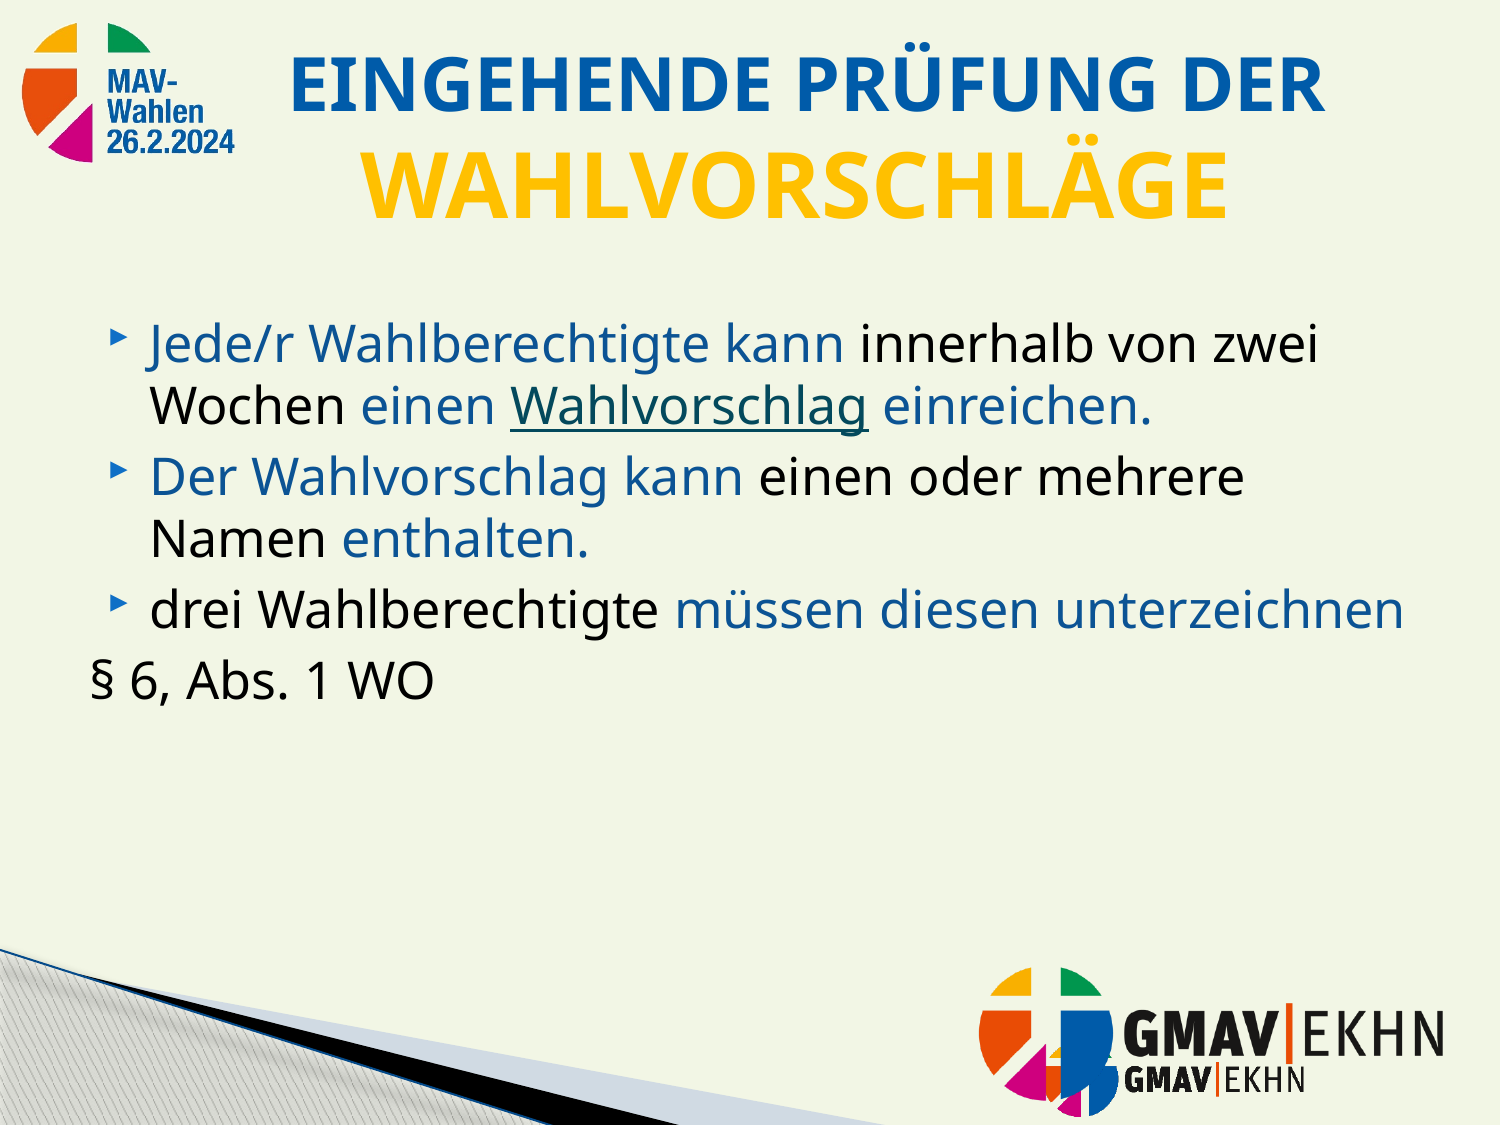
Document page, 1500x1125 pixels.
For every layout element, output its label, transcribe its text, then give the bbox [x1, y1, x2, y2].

picture [973, 962, 1448, 1120]
title EINGEHENDE PRÜFUNG DER WAHLVORSCHLÄGE [132, 42, 1483, 231]
picture [5, 6, 255, 174]
list Jede/r Wahlberechtigte kann innerhalb von zwei Wochen einen Wahlvorschlag einreichen. Der Wahlvorschlag kann einen oder mehrere Namen enthalten. drei Wahlberechtigte müssen diesen unterzeichnen § 6, Abs. 1 WO [74, 302, 1425, 816]
